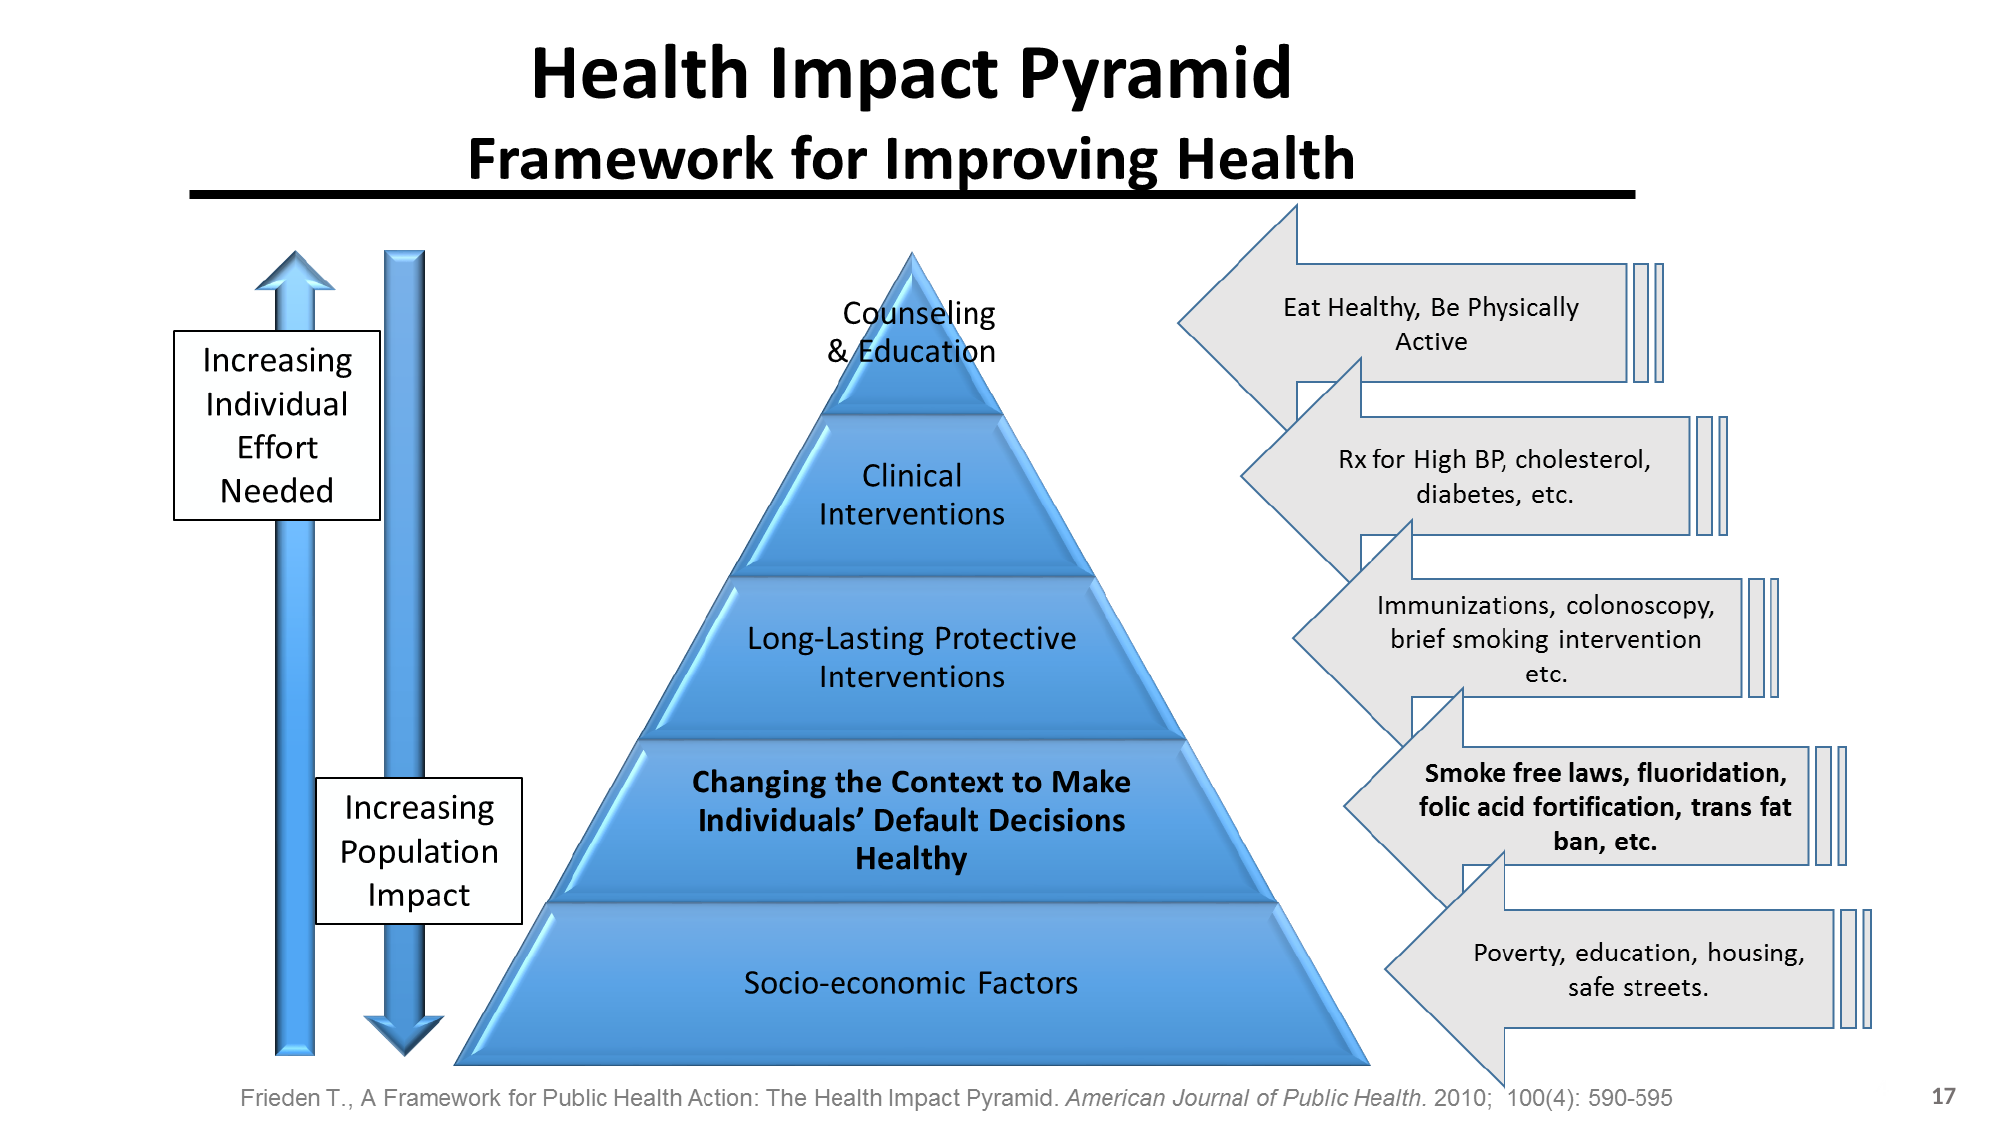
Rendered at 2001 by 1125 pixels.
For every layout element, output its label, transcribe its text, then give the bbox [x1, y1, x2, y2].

slide_number 17 [1904, 1065, 1972, 1125]
picture [173, 0, 1904, 1125]
